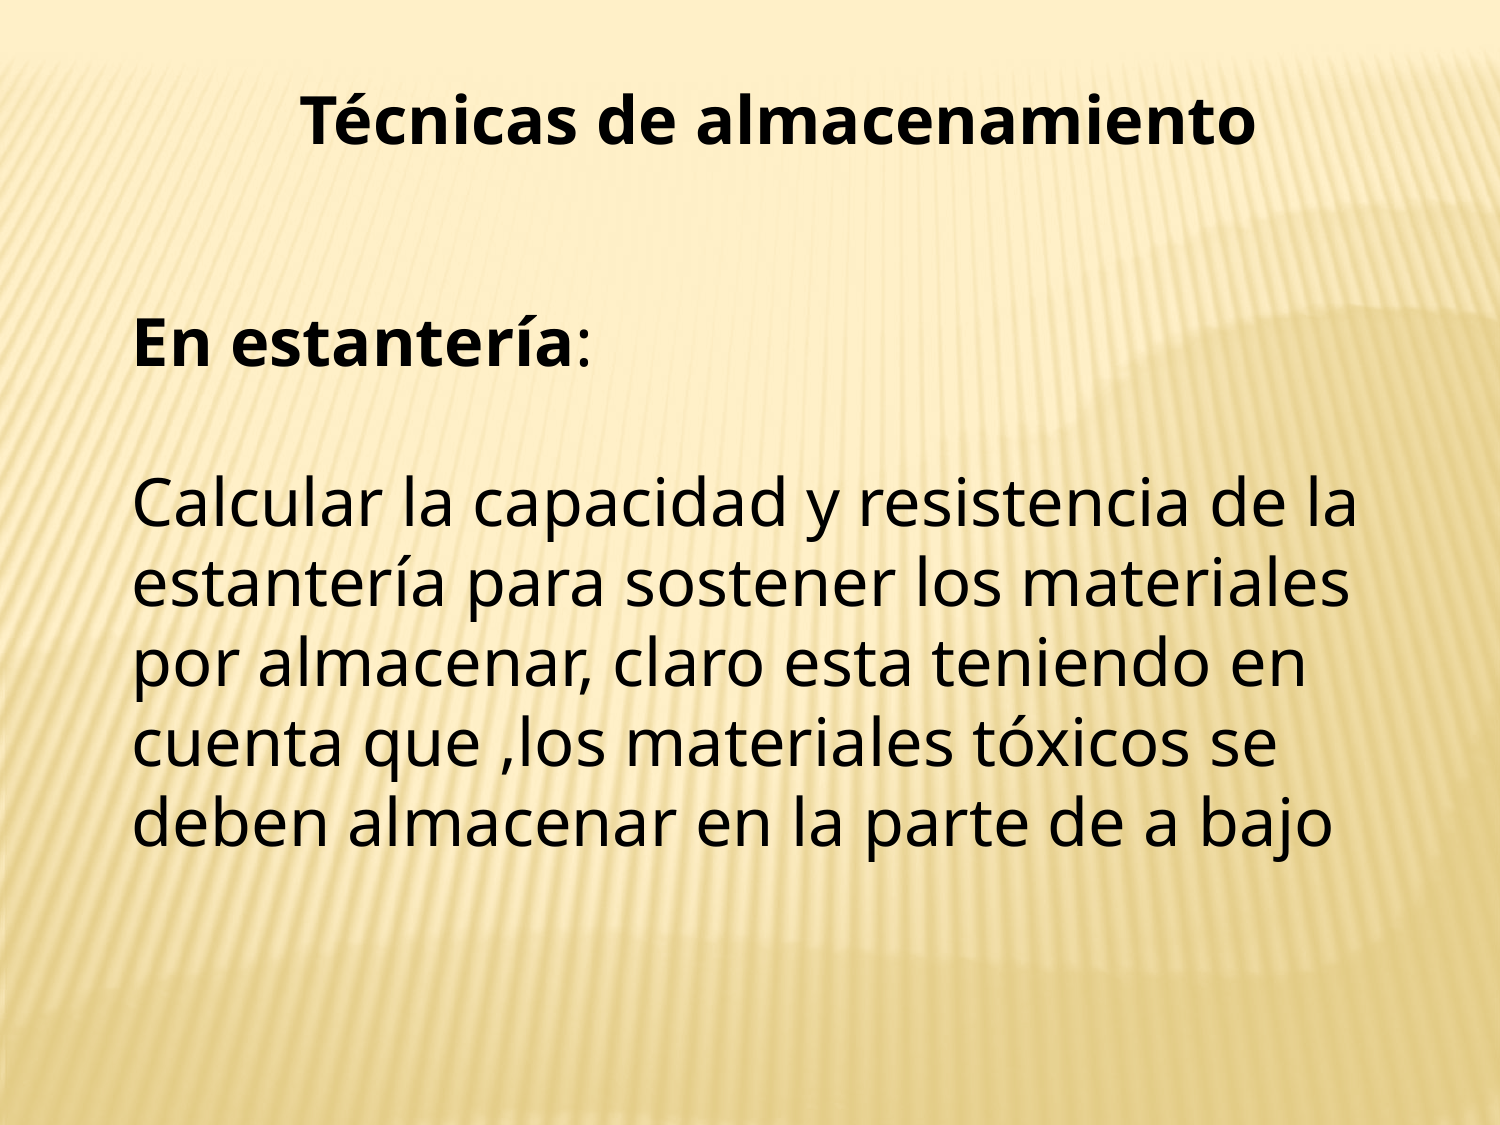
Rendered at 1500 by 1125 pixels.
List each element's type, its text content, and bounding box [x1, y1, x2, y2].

text_box Técnicas de almacenamiento [152, 70, 1407, 165]
text_box En estantería: Calcular la capacidad y resistencia de la estantería para sostener los materiales por almacenar, claro esta teniendo en cuenta que ,los materiales tóxicos se deben almacenar en la parte de a bajo [117, 292, 1383, 868]
